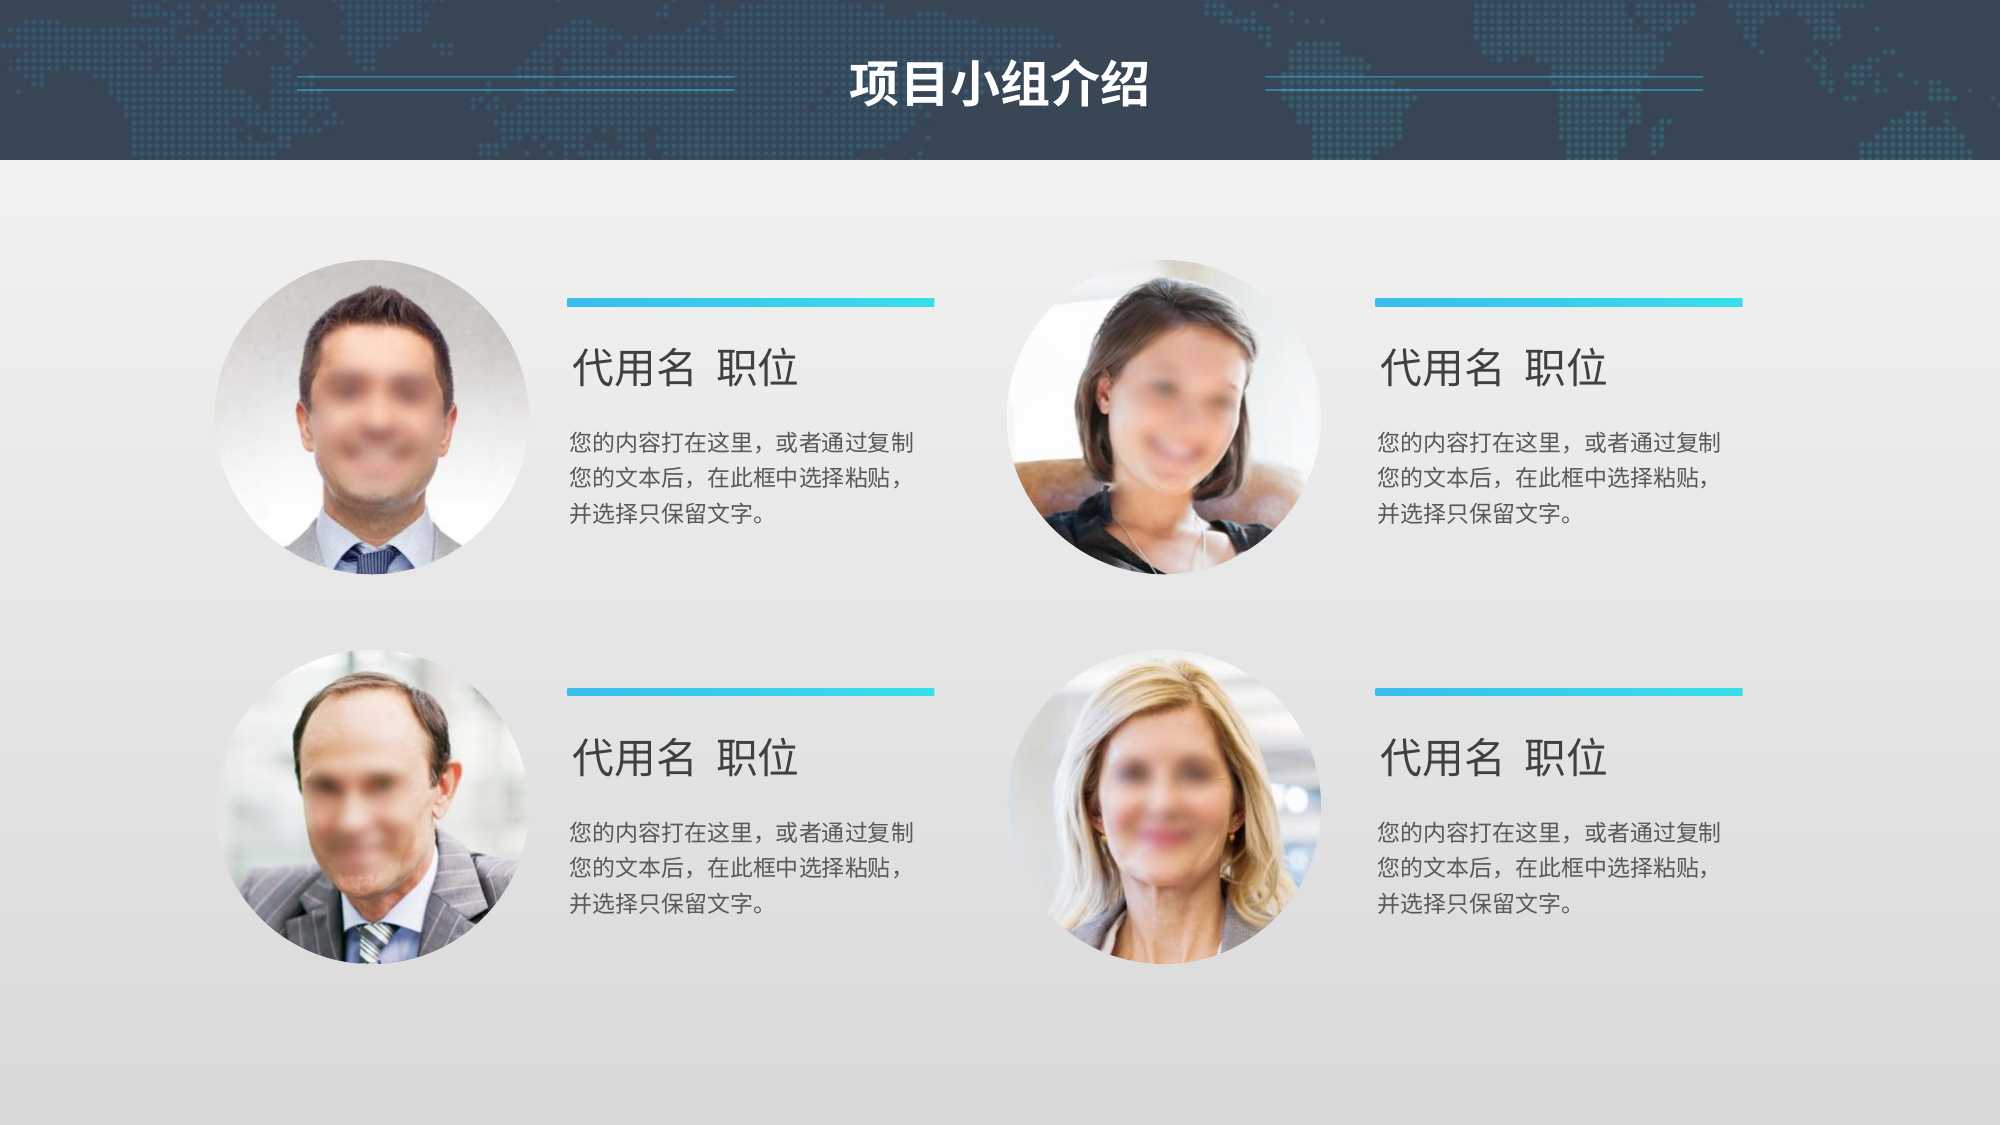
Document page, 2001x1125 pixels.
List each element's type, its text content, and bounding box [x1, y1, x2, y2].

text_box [554, 298, 935, 536]
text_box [296, 76, 1704, 91]
text_box 项目小组介绍 [835, 98, 1165, 121]
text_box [1362, 688, 1743, 926]
picture [0, 0, 2000, 161]
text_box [554, 688, 935, 926]
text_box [1362, 298, 1743, 536]
text_box [212, 647, 532, 967]
text_box [1004, 647, 1324, 967]
text_box [212, 257, 532, 577]
text_box 项目小组介绍 [835, 45, 1165, 75]
text_box [1004, 257, 1324, 577]
